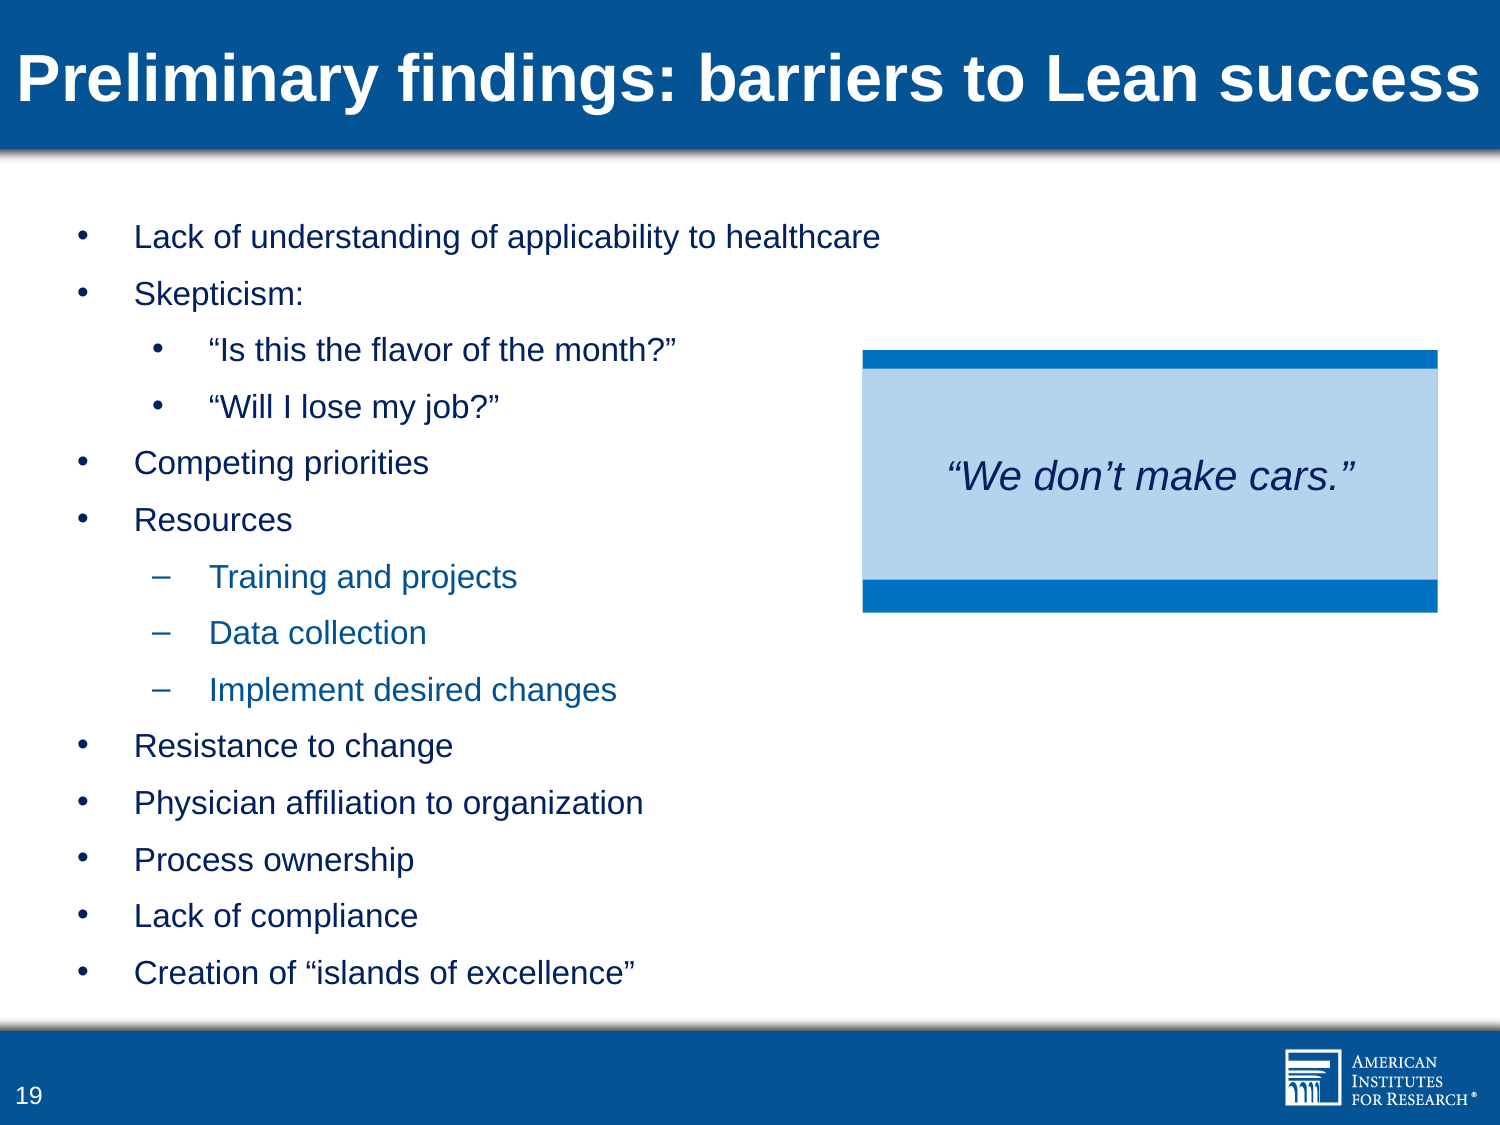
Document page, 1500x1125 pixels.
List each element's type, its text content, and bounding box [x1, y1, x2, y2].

list Lack of understanding of applicability to healthcare Skepticism: “Is this the flavor of the month?” “Will I lose my job?” Competing priorities Resources Training and projects Data collection Implement desired changes Resistance to change Physician affiliation to organization Process ownership Lack of compliance Creation of “islands of excellence” [61, 207, 1438, 973]
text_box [862, 349, 1438, 613]
title Preliminary findings: barriers to Lean success [0, 0, 1500, 151]
picture [0, 151, 1500, 1125]
slide_number 19 [0, 1065, 350, 1125]
